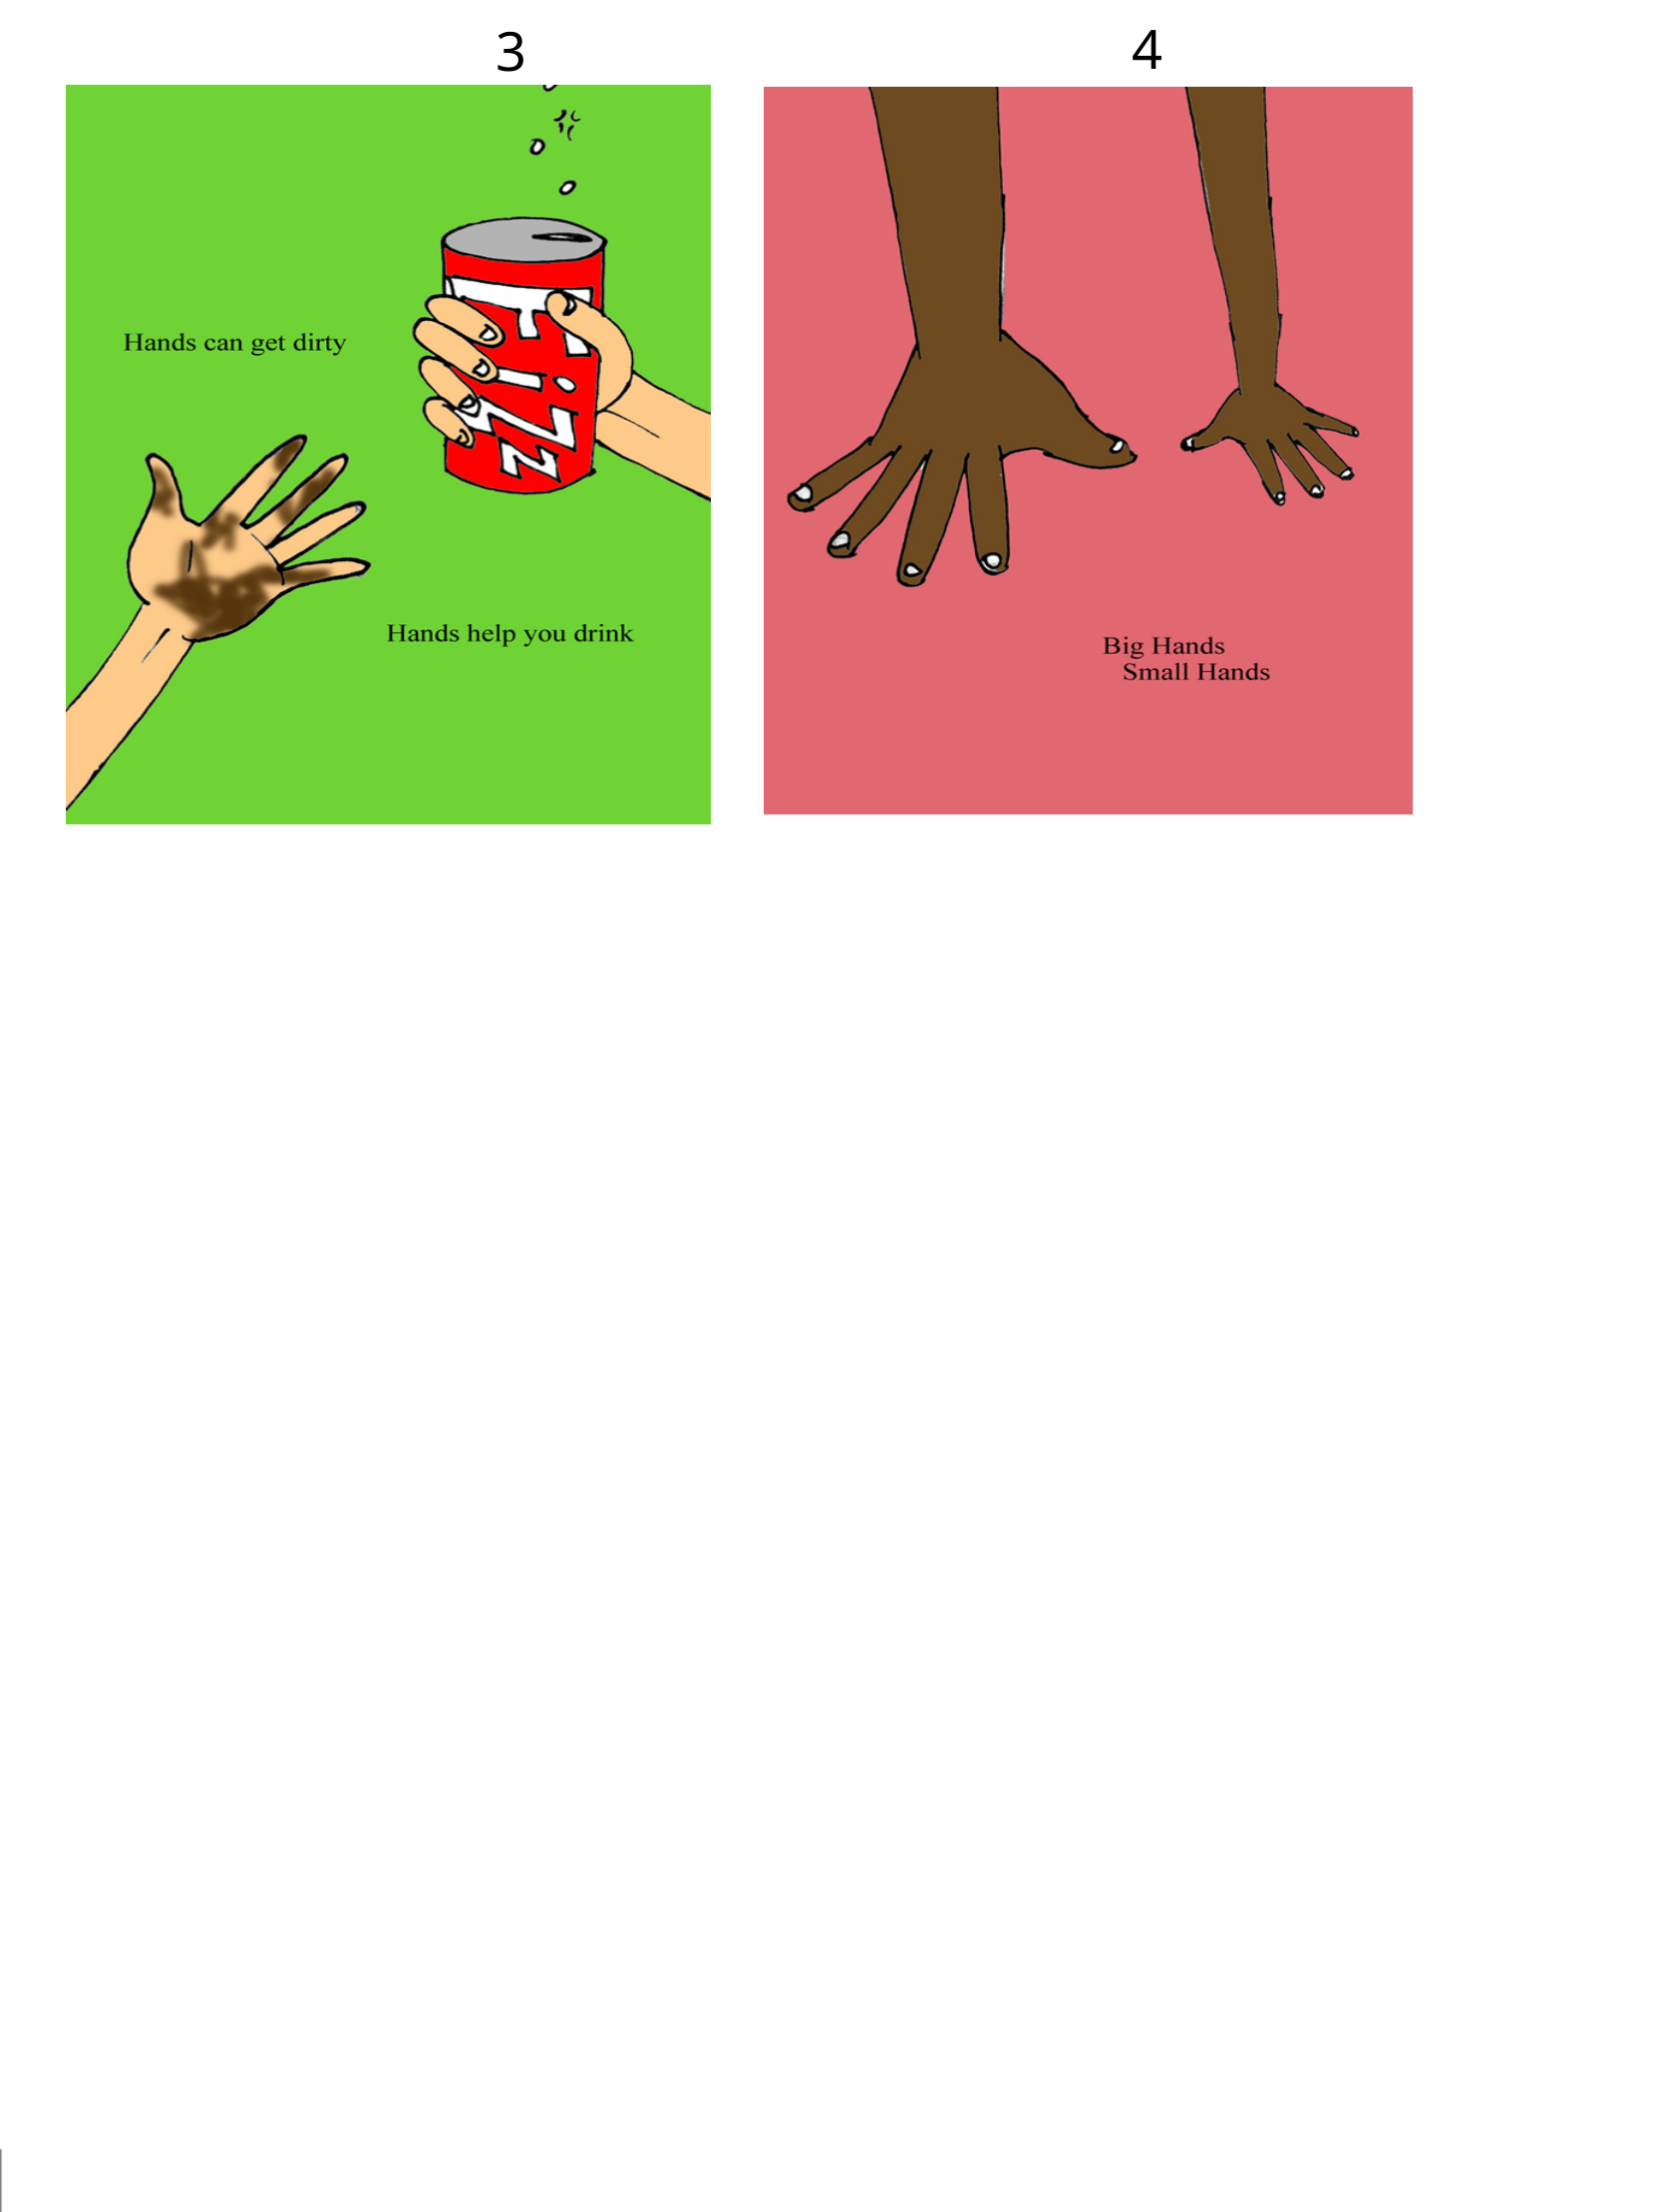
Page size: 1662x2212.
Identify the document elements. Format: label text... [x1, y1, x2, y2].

picture [0, 0, 1662, 2212]
text_box 3 [482, 10, 544, 83]
text_box 4 [1117, 8, 1180, 85]
